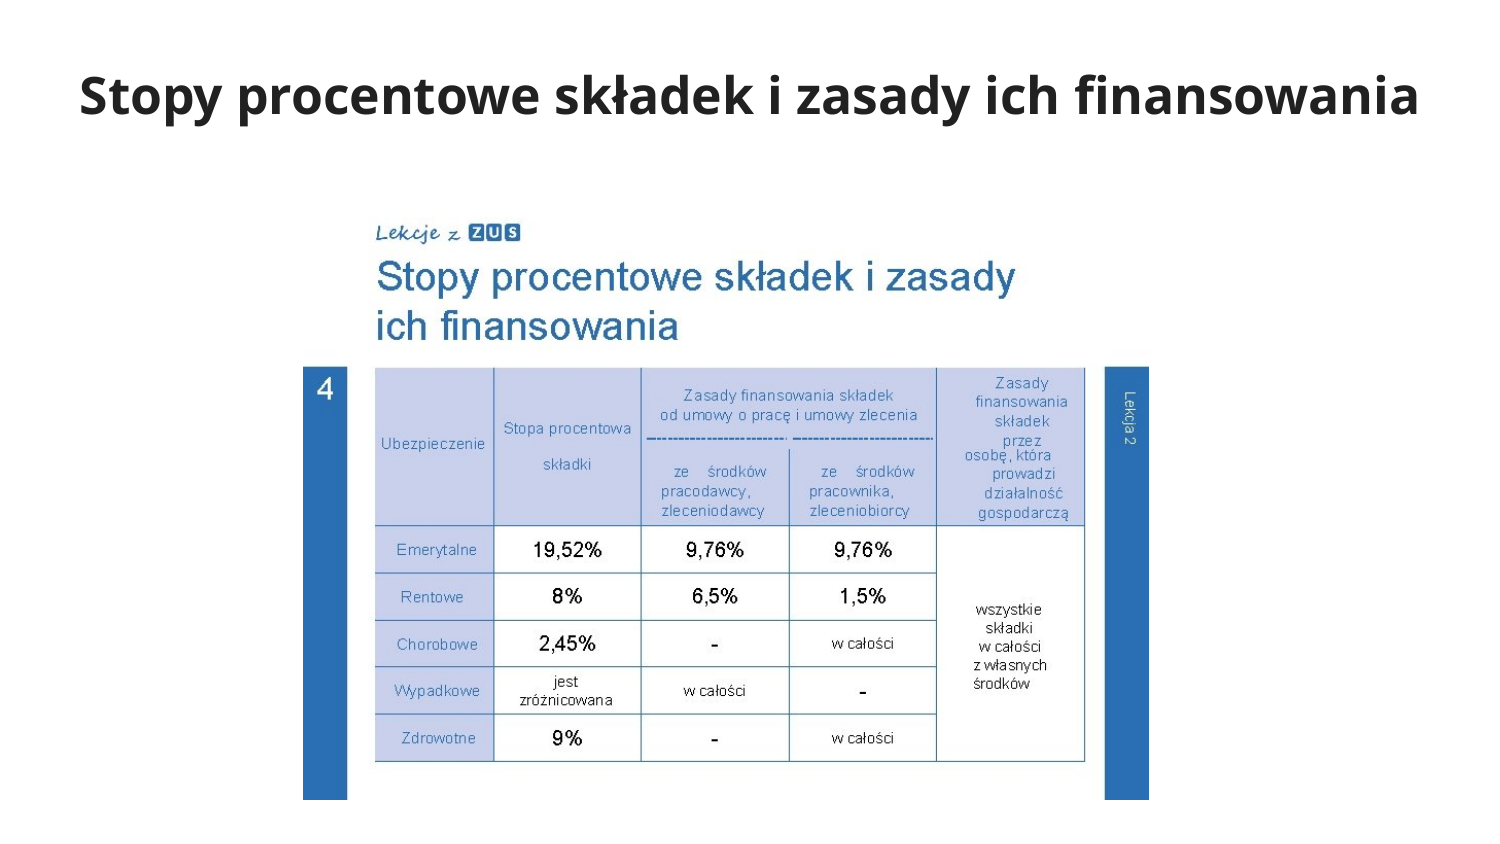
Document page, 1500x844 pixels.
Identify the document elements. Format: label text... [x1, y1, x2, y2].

title Stopy procentowe składek i zasady ich finansowania [51, 48, 1449, 180]
picture [303, 201, 1149, 800]
